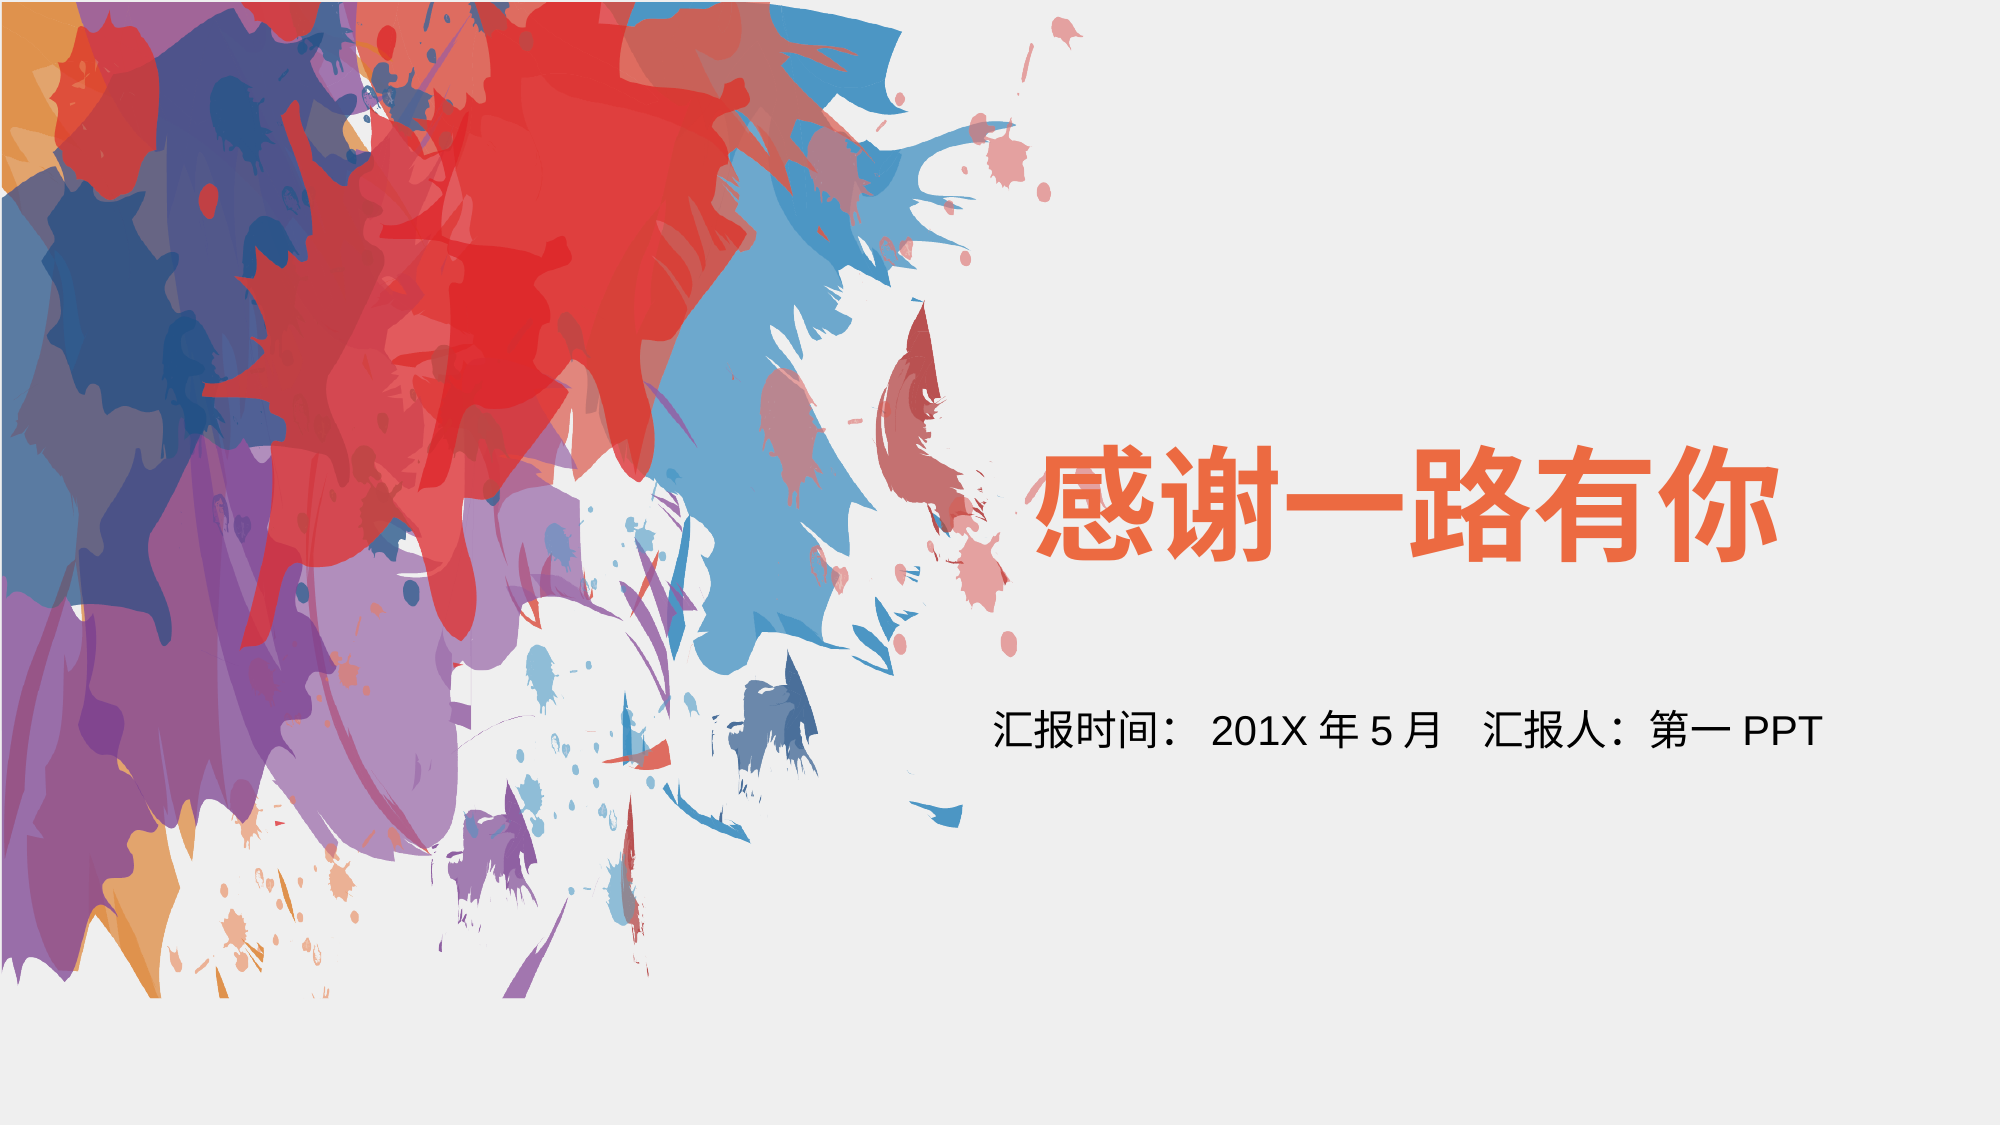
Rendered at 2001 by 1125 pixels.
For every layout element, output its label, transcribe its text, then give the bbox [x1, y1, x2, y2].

text_box 汇报时间：201X年5月 汇报人：第一PPT [1108, 696, 1839, 762]
text_box 感谢一路有你 [1108, 418, 1798, 584]
picture [0, 0, 1108, 1005]
